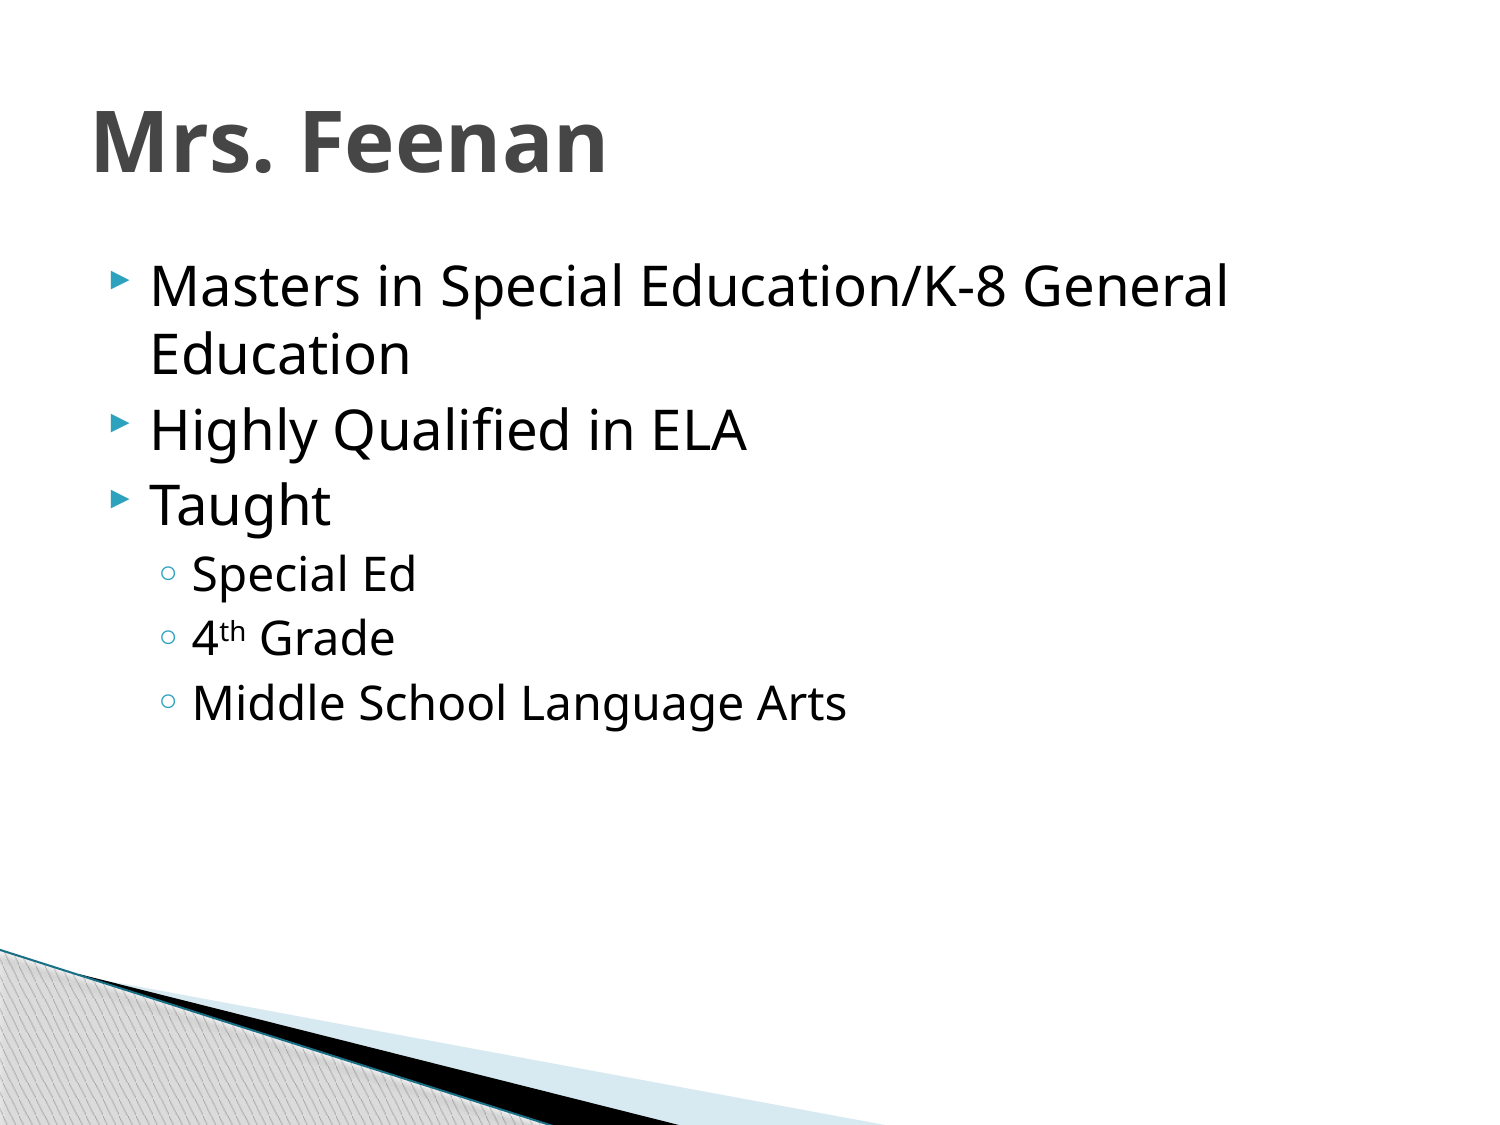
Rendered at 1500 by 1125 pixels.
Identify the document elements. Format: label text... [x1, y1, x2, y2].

title Mrs. Feenan [75, 45, 1425, 233]
list Masters in Special Education/K-8 General Education Highly Qualified in ELA Taught Special Ed 4th Grade Middle School Language Arts [75, 243, 1425, 986]
